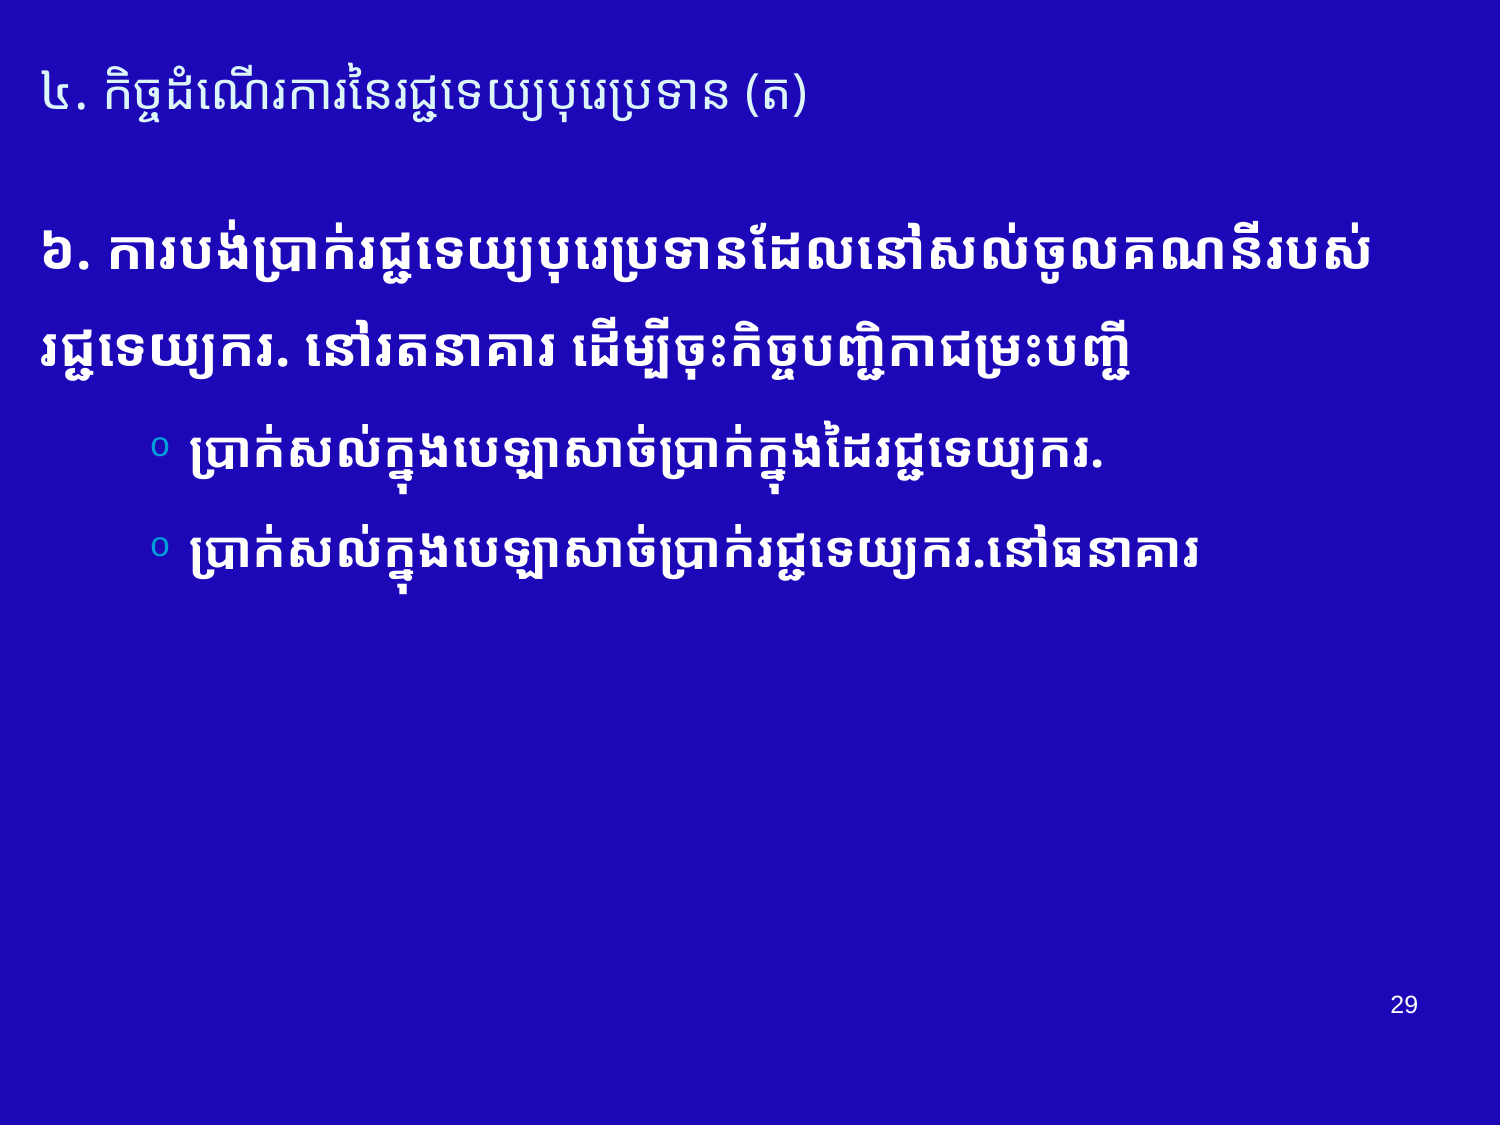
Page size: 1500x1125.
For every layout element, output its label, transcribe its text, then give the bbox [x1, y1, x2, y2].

slide_number 29 [1333, 940, 1434, 1027]
title ៤. កិច្ចដំណើរការនៃរជ្ជទេយ្យបុរេប្រទាន (ត) [24, 19, 1413, 128]
list ៦. ការបង់ប្រាក់រជ្ជទេយ្យបុរេប្រទាន​ដែលនៅសល់​ចូលគណនីរបស់​ រជ្ជទេយ្យករ​. នៅរតនាគារ​ ដើម្បីចុះកិច្ច​បញ្ជិកាជម្រះ​បញ្ជី​ ប្រាក់សល់​ក្នុង​បេឡាសាច់ប្រាក់ក្នុងដៃរជ្ជទេយ្យករ. ប្រាក់សល់​ក្នុង​បេឡាសាច់ប្រាក់​រជ្ជទេយ្យករ.នៅធនាគារ​ [24, 174, 1480, 1075]
